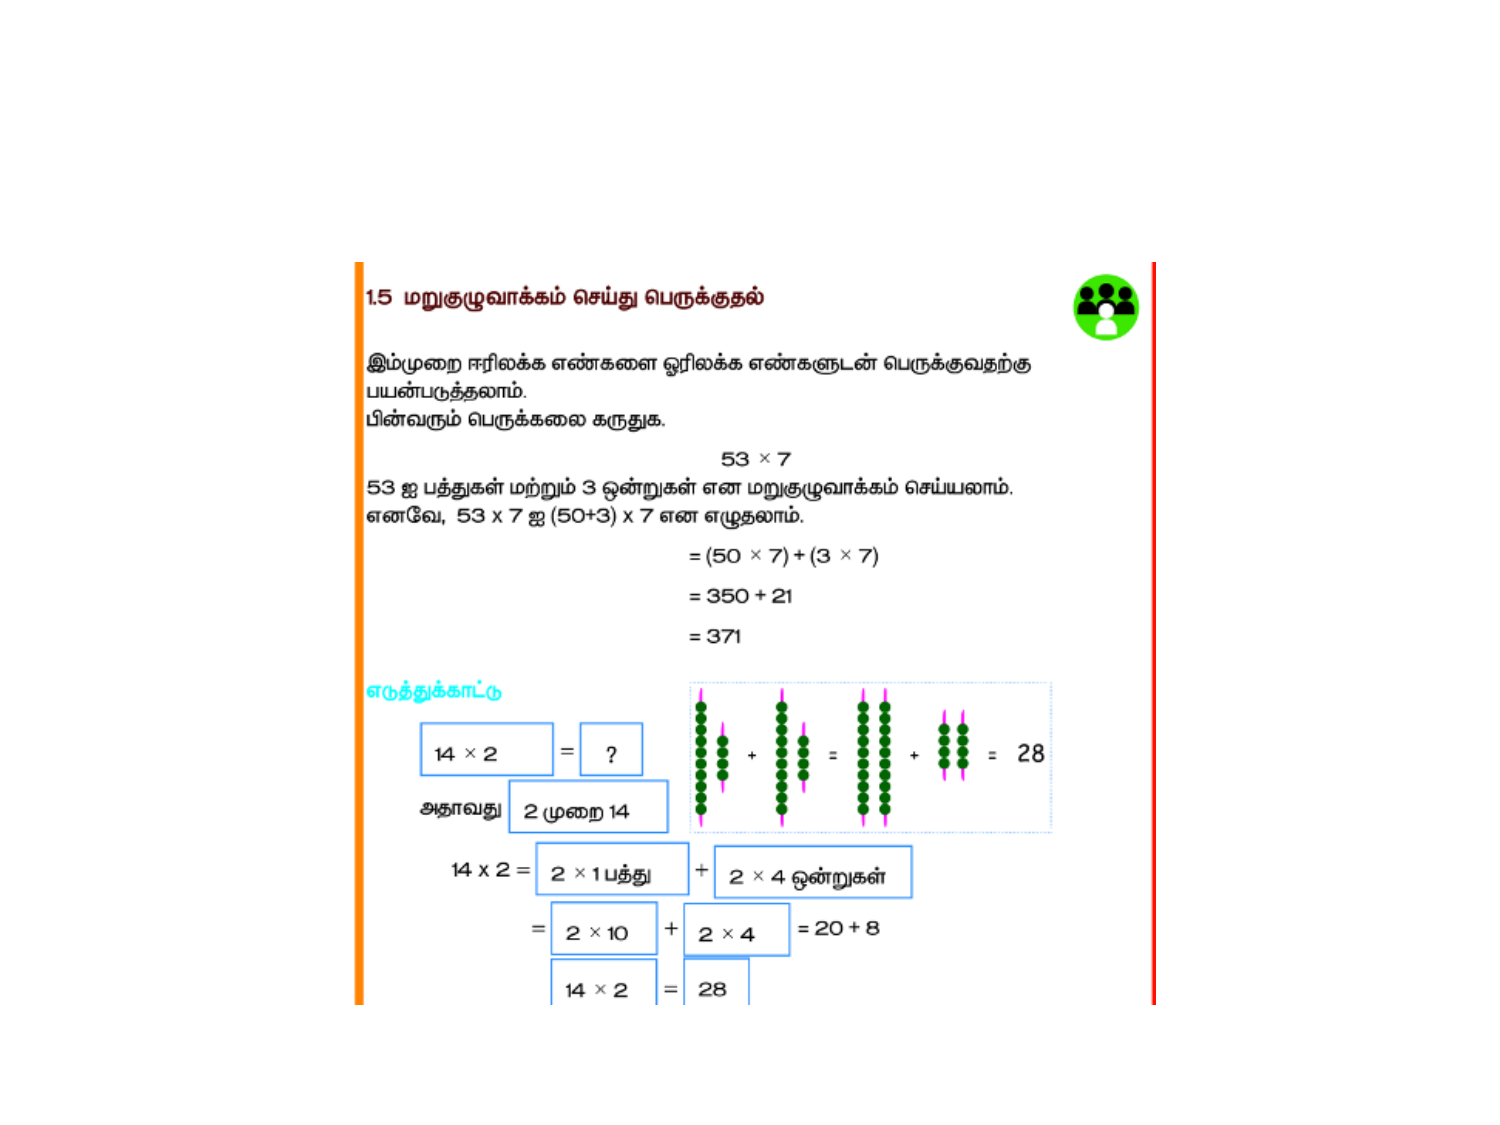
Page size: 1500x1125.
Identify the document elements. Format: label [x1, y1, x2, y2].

list [343, 262, 1157, 1006]
